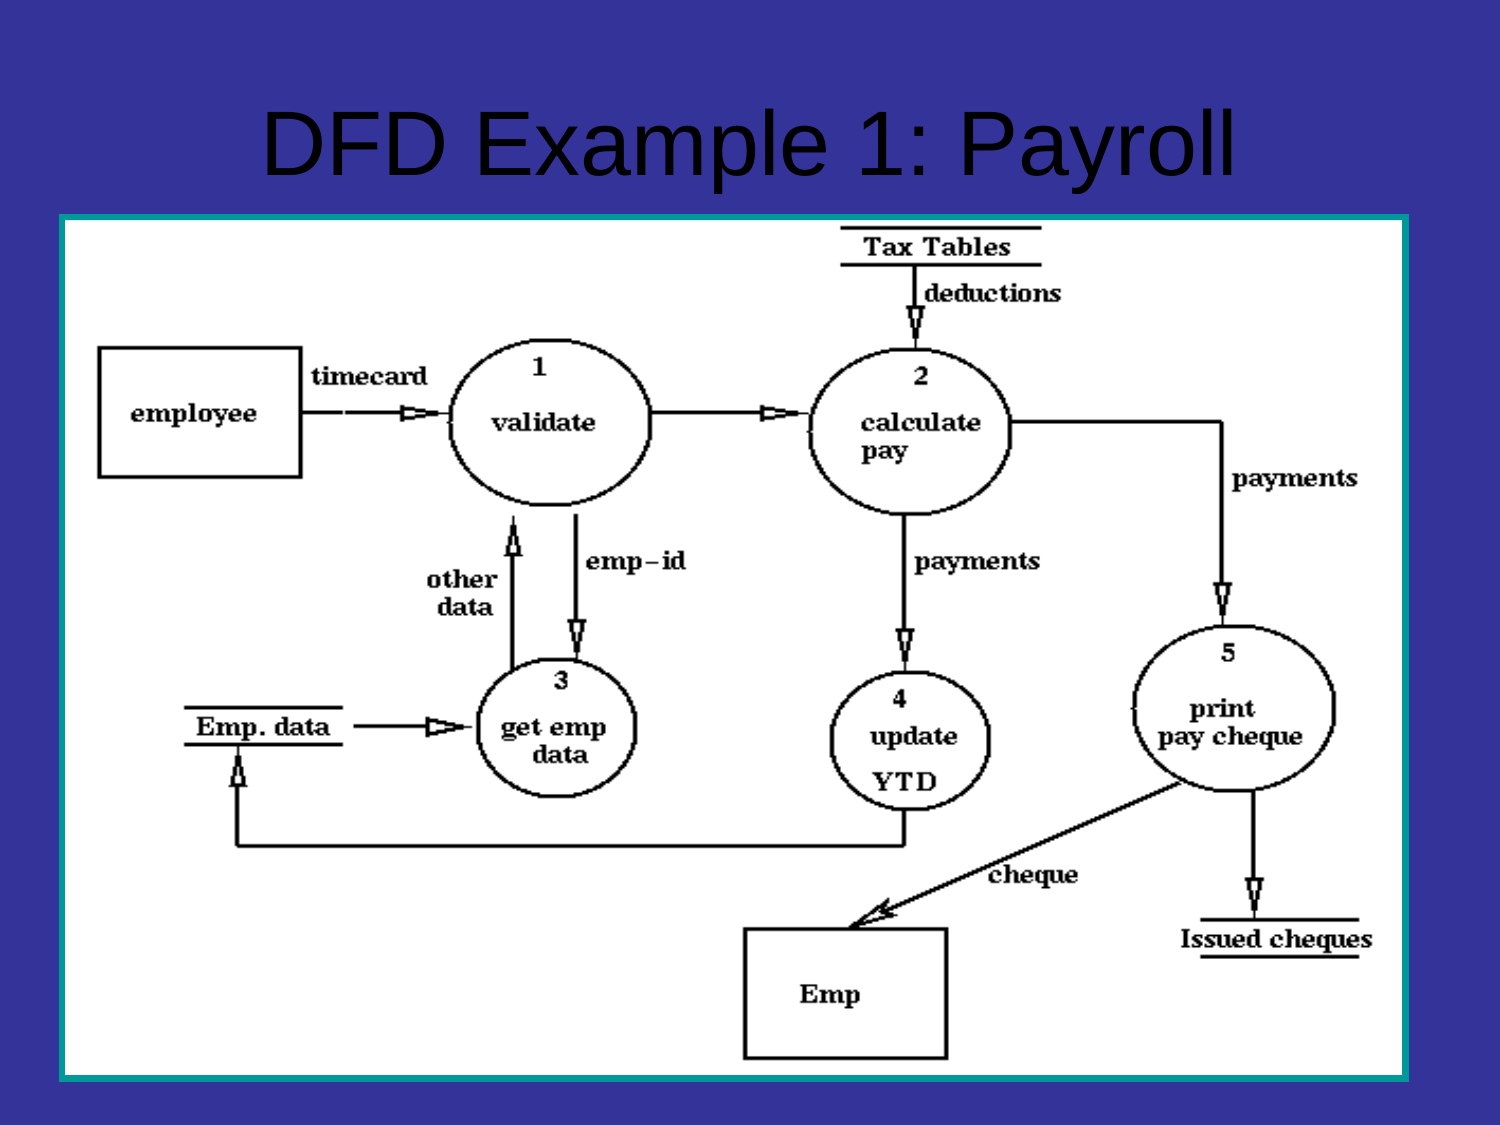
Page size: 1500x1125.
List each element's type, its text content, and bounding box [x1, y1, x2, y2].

picture [64, 219, 1403, 1076]
title DFD Example 1: Payroll [74, 44, 1426, 233]
